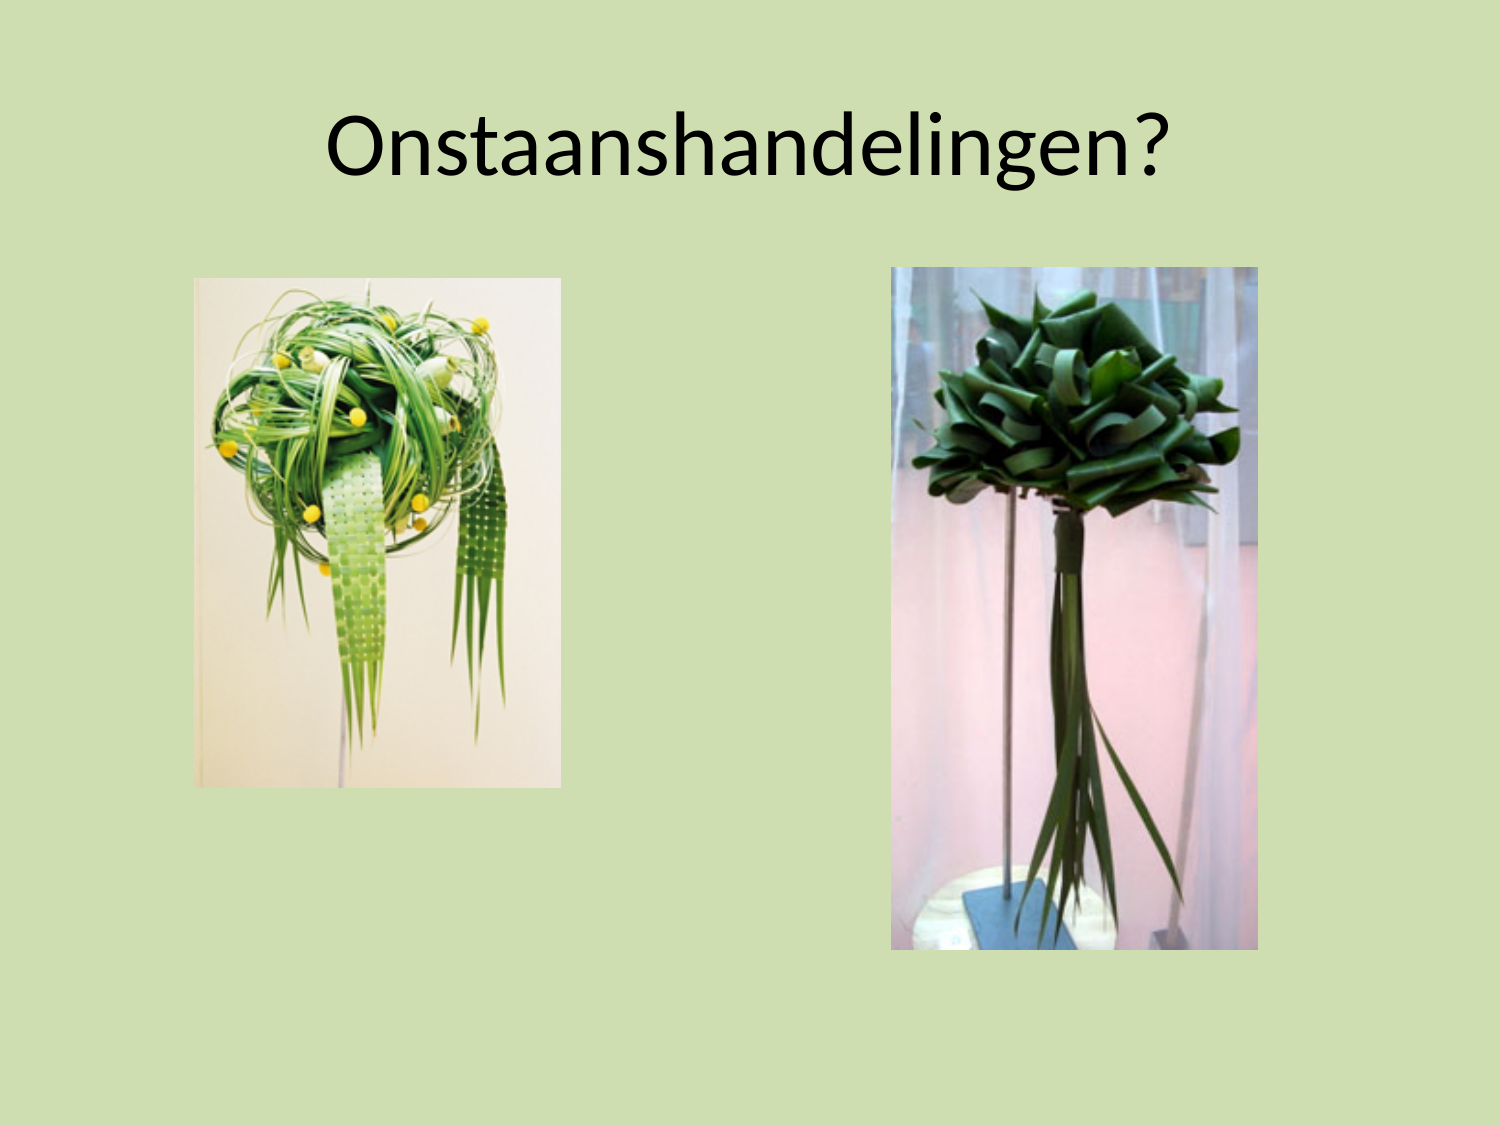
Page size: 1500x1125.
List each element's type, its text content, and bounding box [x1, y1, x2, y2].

title Onstaanshandelingen? [75, 45, 1425, 233]
picture [891, 266, 1259, 950]
picture [194, 278, 562, 789]
